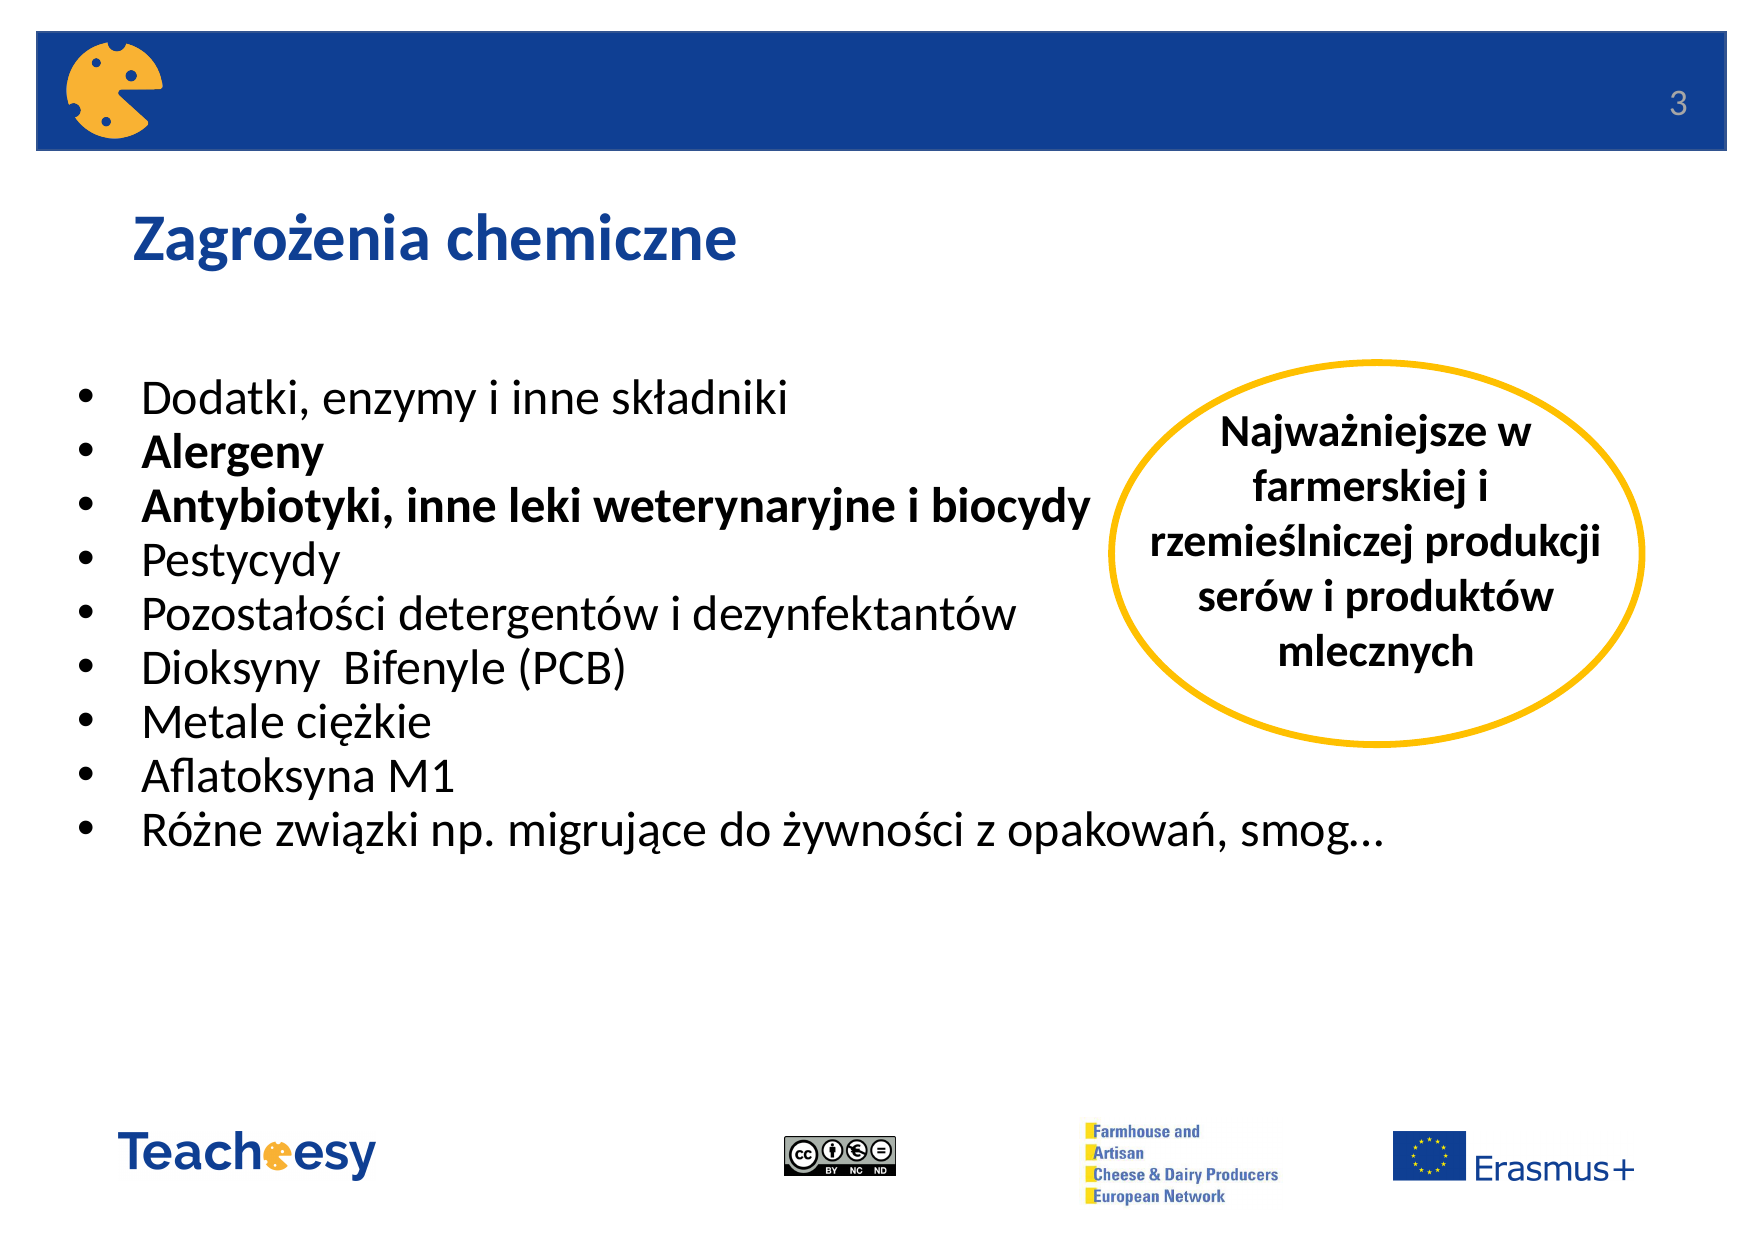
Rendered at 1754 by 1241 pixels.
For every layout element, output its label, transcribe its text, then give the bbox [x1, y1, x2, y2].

picture [1393, 1131, 1634, 1181]
picture [118, 1131, 376, 1181]
picture [41, 17, 188, 164]
picture [1079, 1117, 1283, 1210]
text_box Dodatki, enzymy i inne składniki Alergeny Antybiotyki, inne leki weterynaryjne i biocydy Pestycydy Pozostałości detergentów i dezynfektantów Dioksyny Bifenyle (PCB) Metale ciężkie Aflatoksyna M1 Różne związki np. migrujące do żywności z opakowań, smog… [62, 304, 1678, 1108]
title Zagrożenia chemiczne [118, 194, 1182, 283]
slide_number 3 [1606, 69, 1705, 113]
text_box [1181, 684, 1573, 746]
text_box Najważniejsze w farmerskiej i rzemieślniczej produkcji serów i produktów mlecznych [1101, 393, 1651, 684]
text_box [1230, 361, 1523, 393]
picture [784, 1136, 896, 1176]
